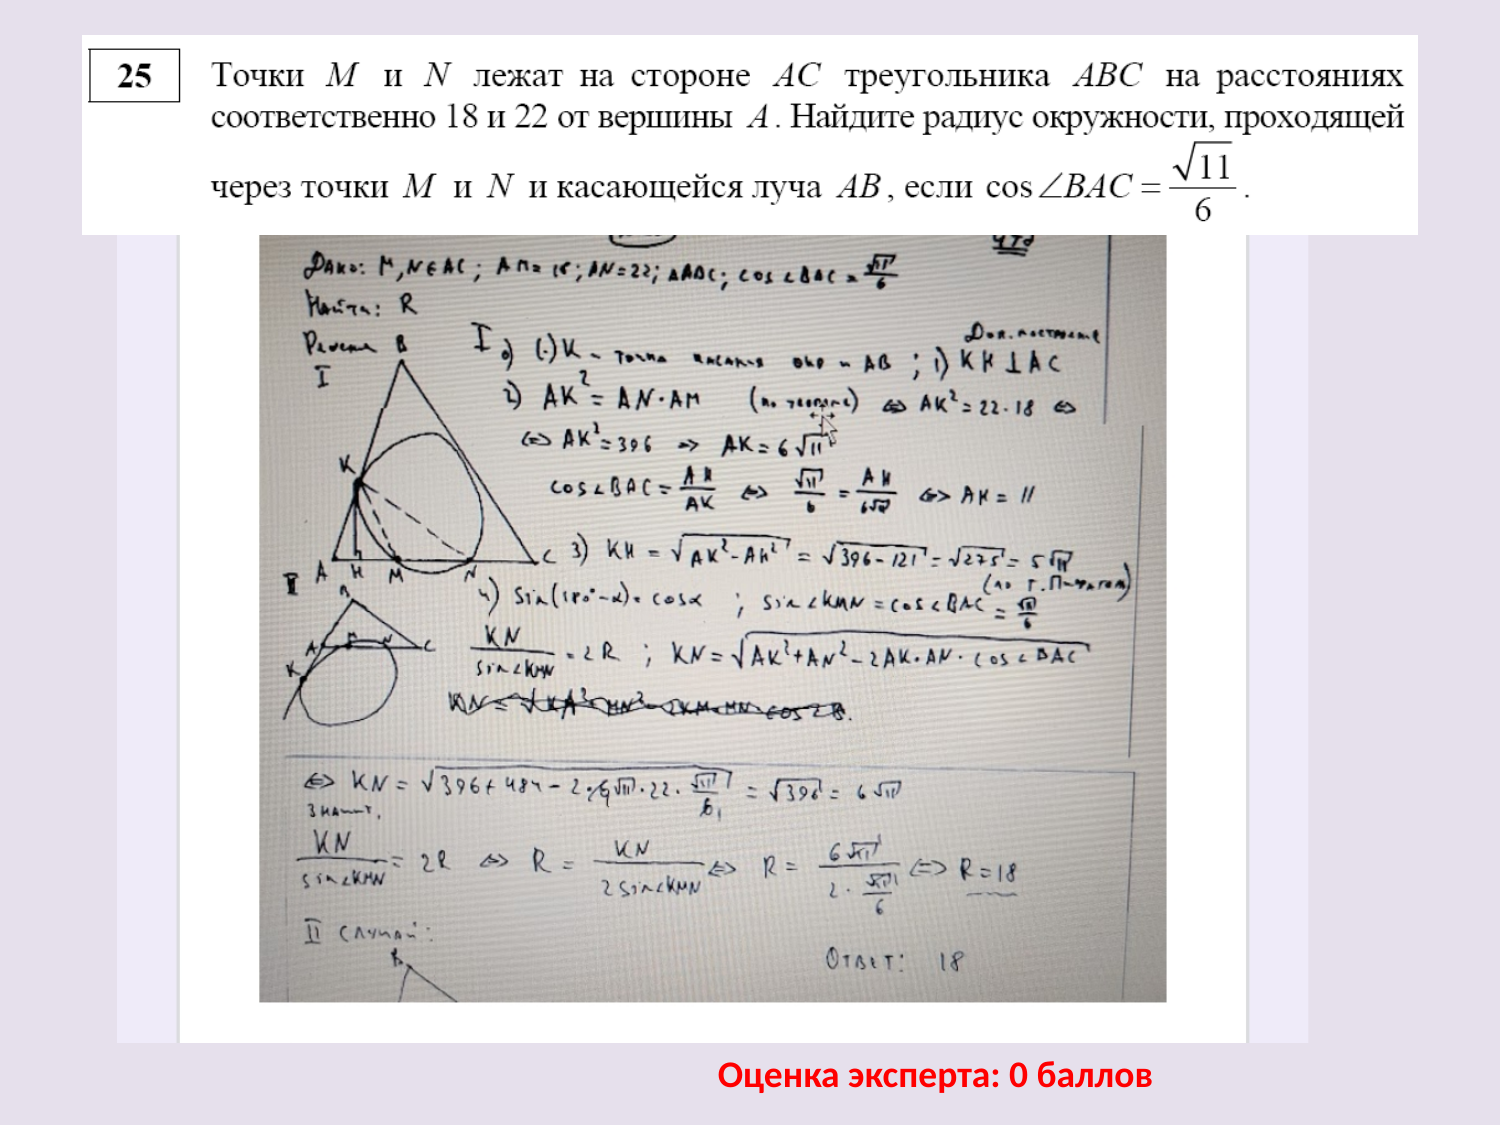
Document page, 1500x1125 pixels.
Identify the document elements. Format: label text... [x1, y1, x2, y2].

picture [81, 34, 1419, 235]
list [116, 243, 1309, 1044]
text_box Оценка эксперта: 0 баллов [703, 1051, 1266, 1103]
